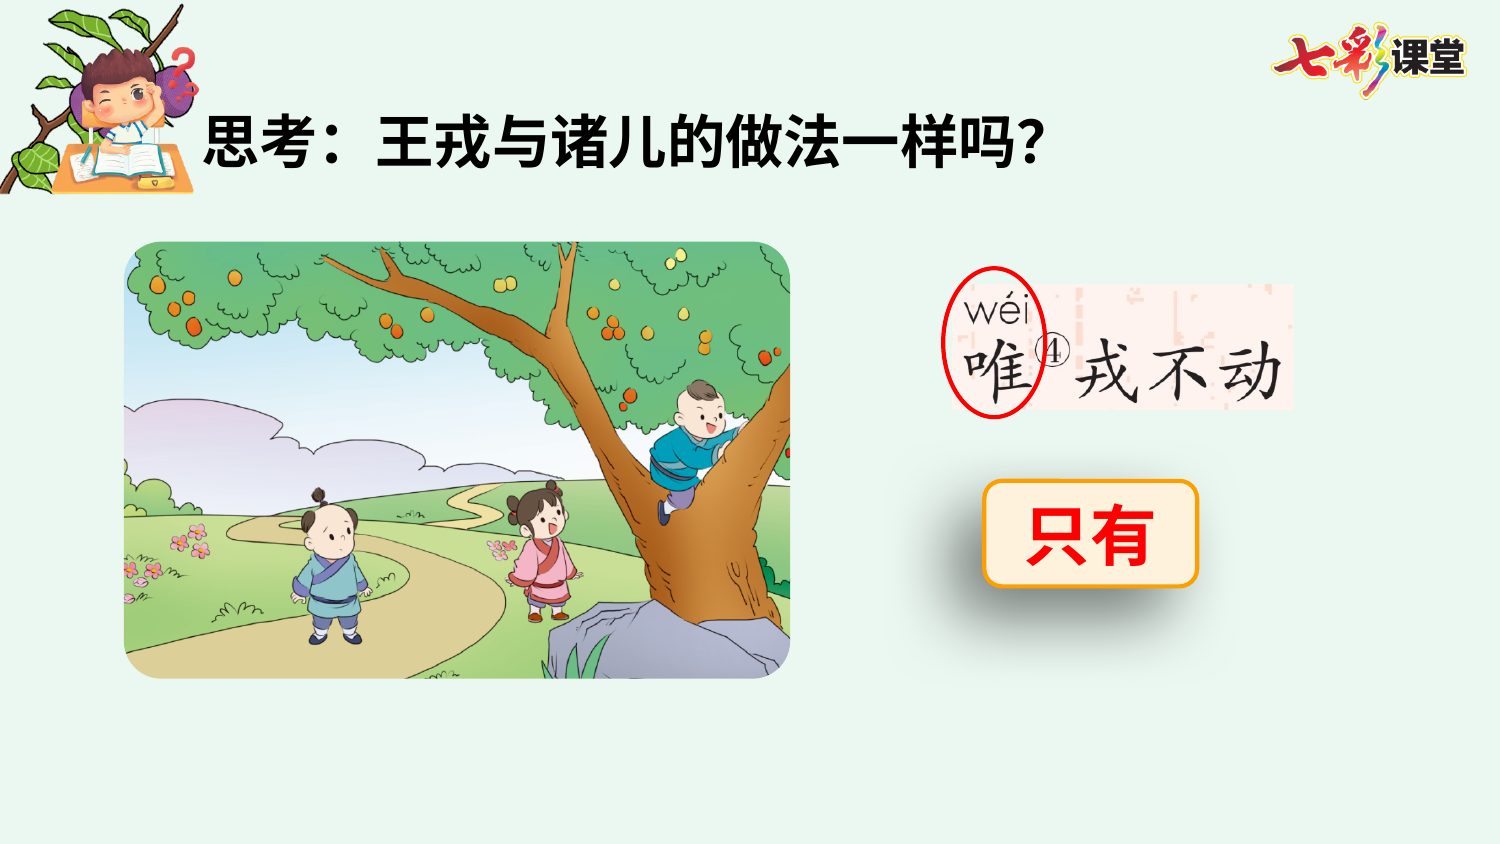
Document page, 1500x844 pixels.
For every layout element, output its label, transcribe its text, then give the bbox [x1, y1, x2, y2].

text_box [941, 307, 947, 378]
picture [0, 0, 270, 218]
text_box [960, 266, 1028, 283]
picture [952, 284, 1294, 411]
picture [123, 241, 791, 679]
text_box 只有 [982, 478, 1200, 589]
text_box 思考：王戎与诸儿的做法一样吗？ [212, 98, 1081, 183]
picture [1269, 21, 1469, 100]
